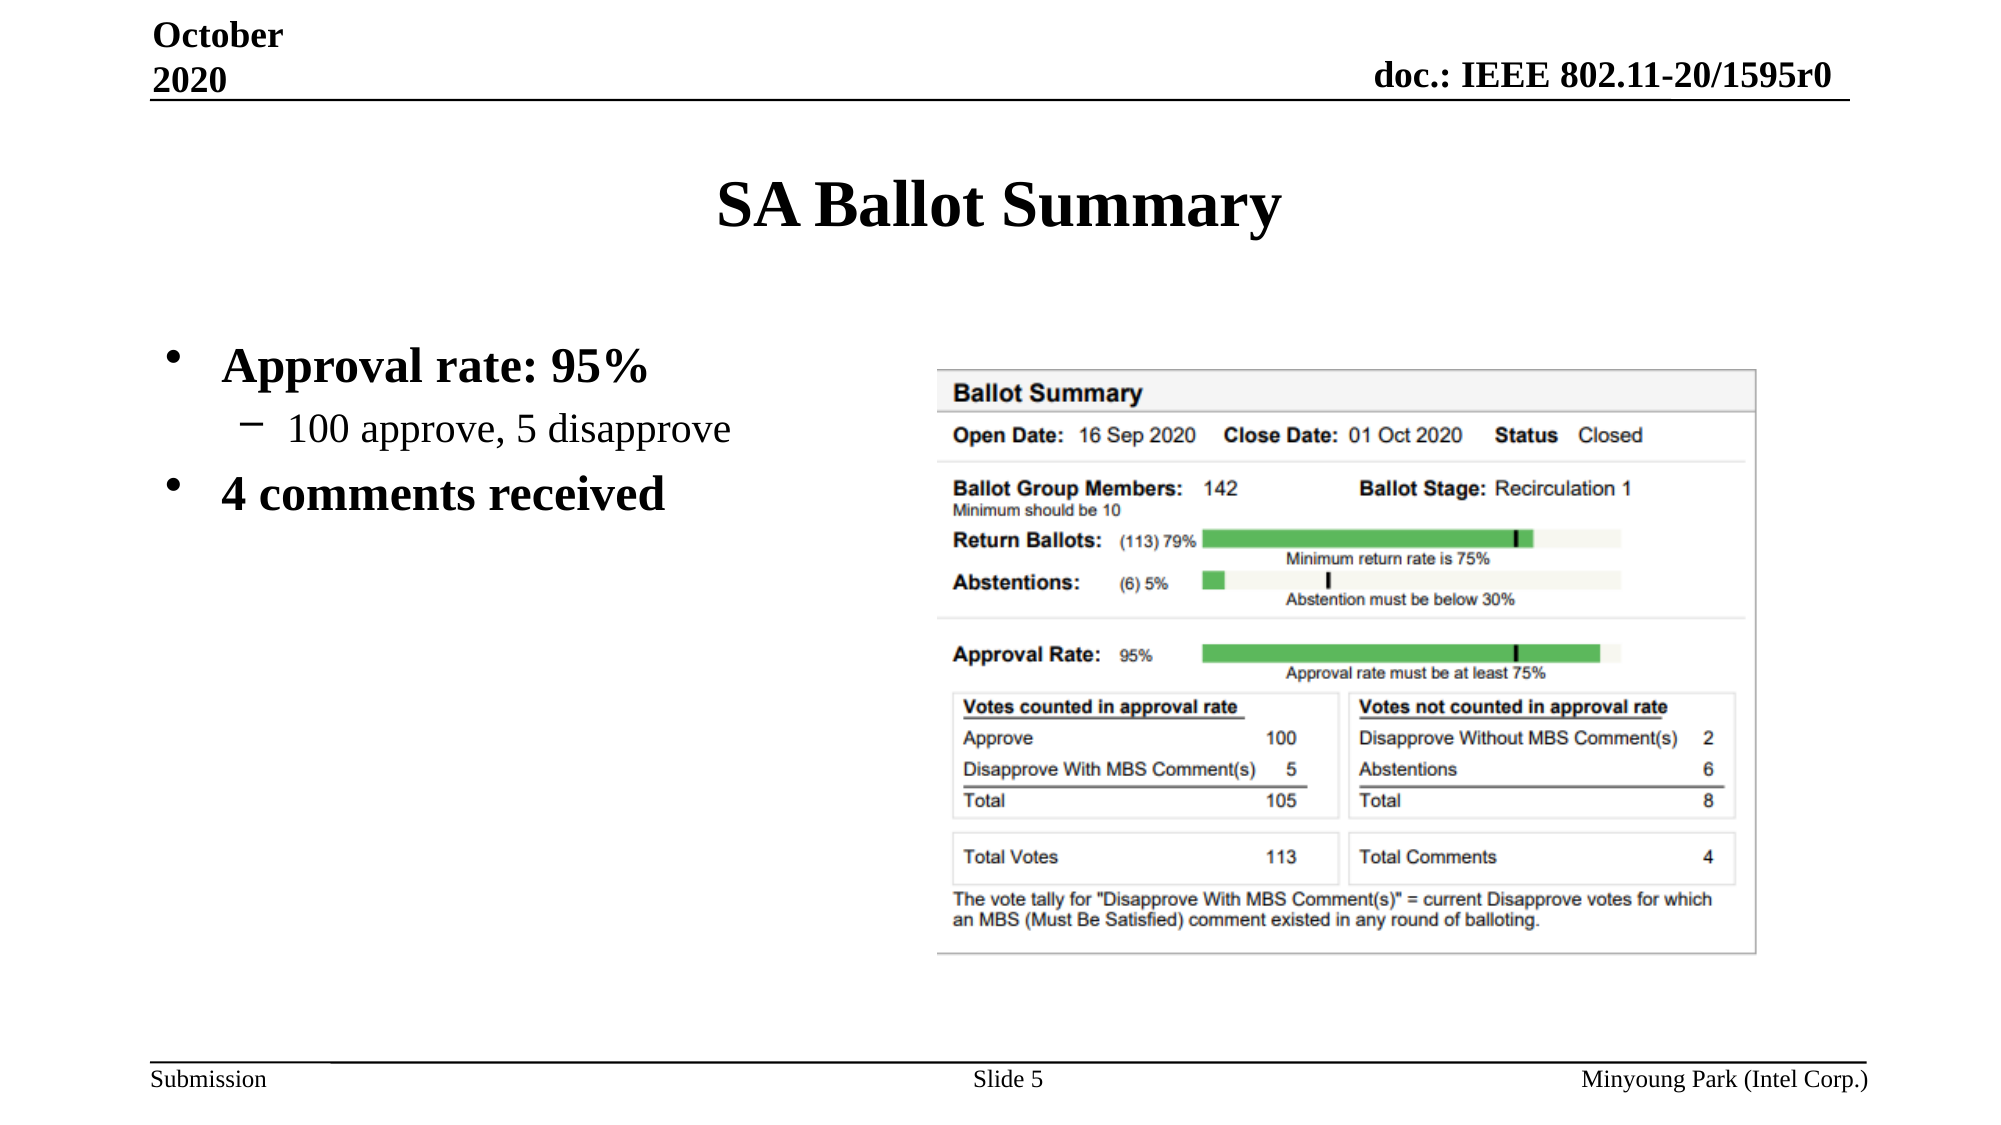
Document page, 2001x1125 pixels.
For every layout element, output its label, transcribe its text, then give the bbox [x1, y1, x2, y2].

list Approval rate: 95% 100 approve, 5 disapprove 4 comments received [150, 324, 1850, 1000]
slide_number Slide 5 [964, 1061, 1053, 1093]
title SA Ballot Summary [150, 112, 1850, 288]
footer Minyoung Park (Intel Corp.) [1266, 1061, 1869, 1093]
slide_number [152, 54, 347, 101]
picture [937, 369, 1760, 956]
